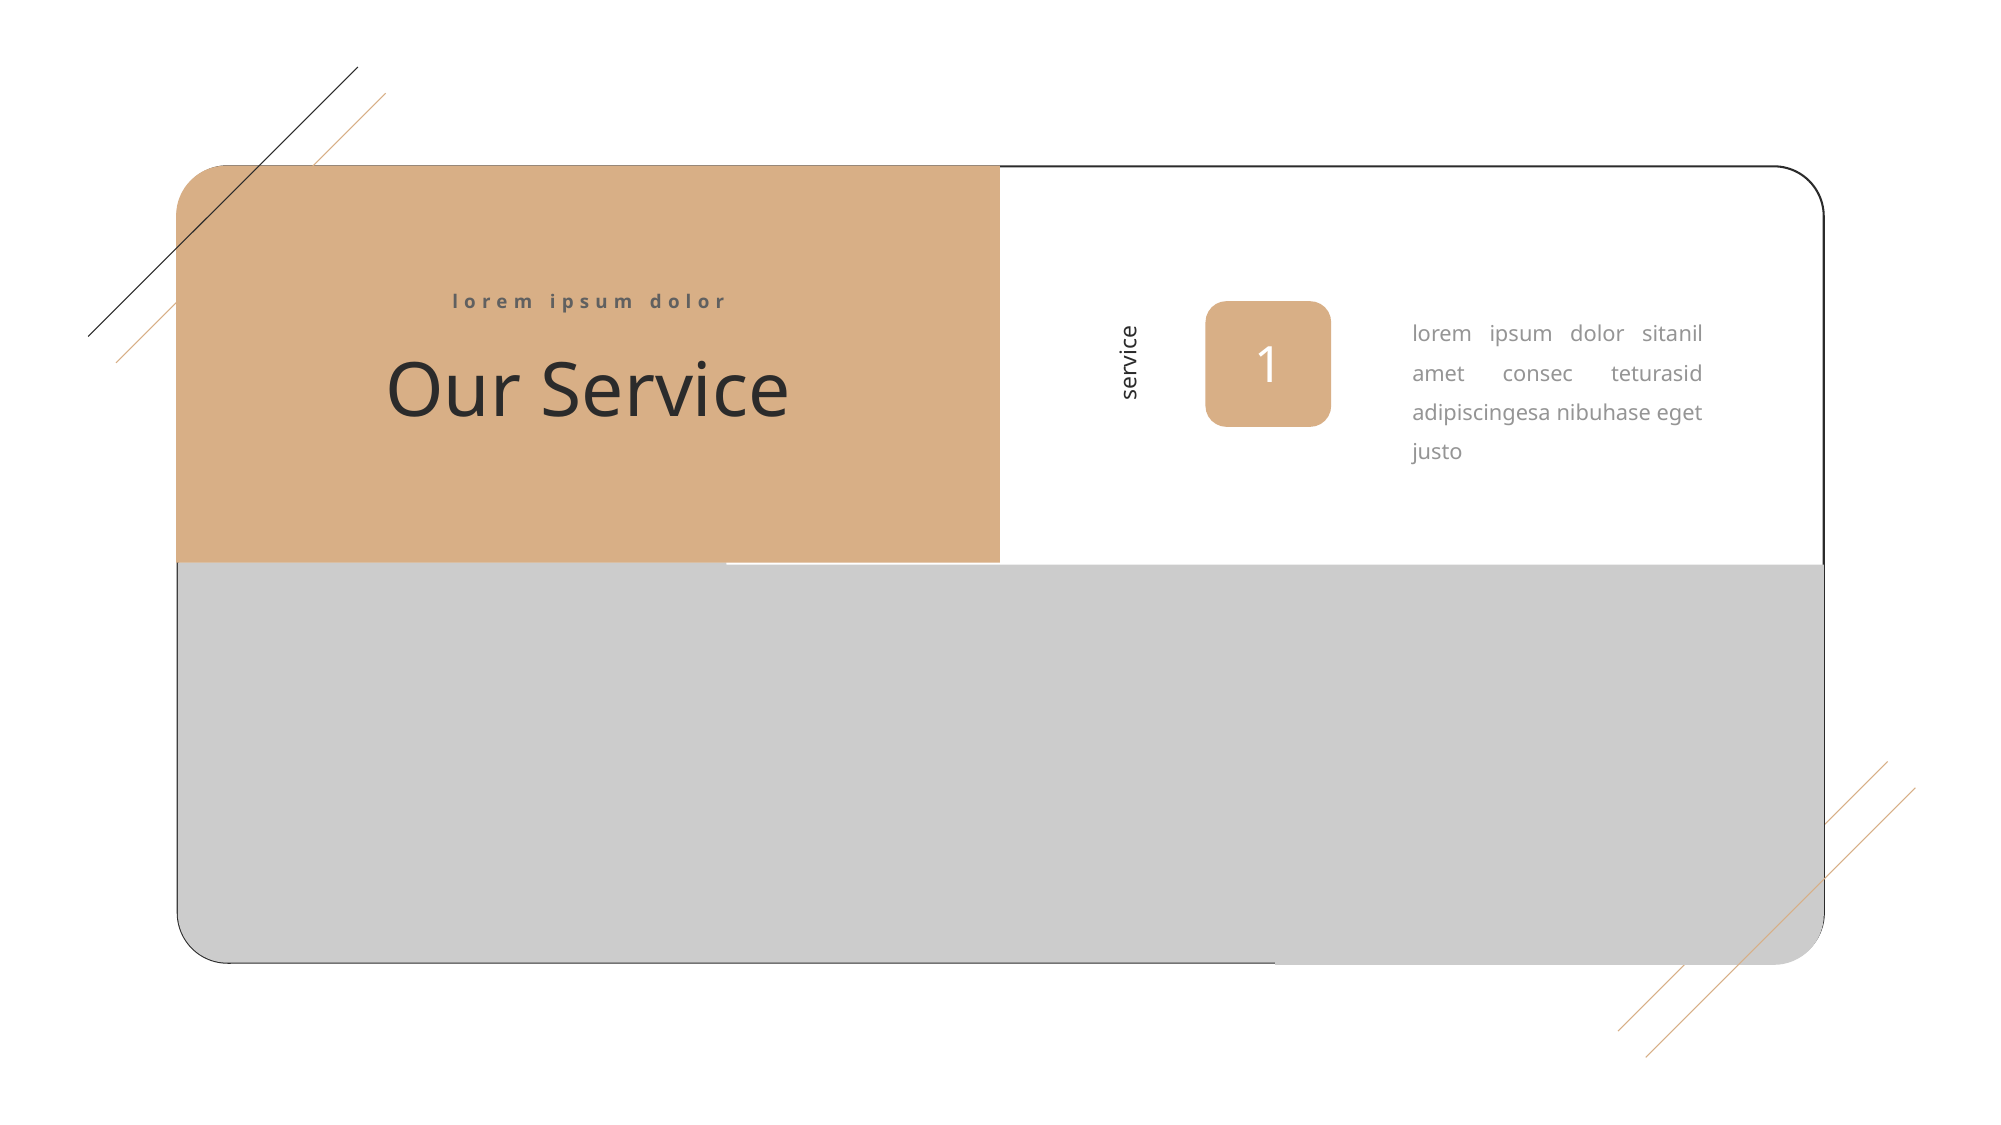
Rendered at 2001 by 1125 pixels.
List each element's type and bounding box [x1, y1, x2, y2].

picture [177, 564, 1824, 965]
text_box [308, 271, 868, 441]
text_box [1645, 787, 1916, 1058]
text_box [1106, 299, 1718, 429]
text_box [88, 66, 358, 337]
text_box [175, 164, 1001, 564]
